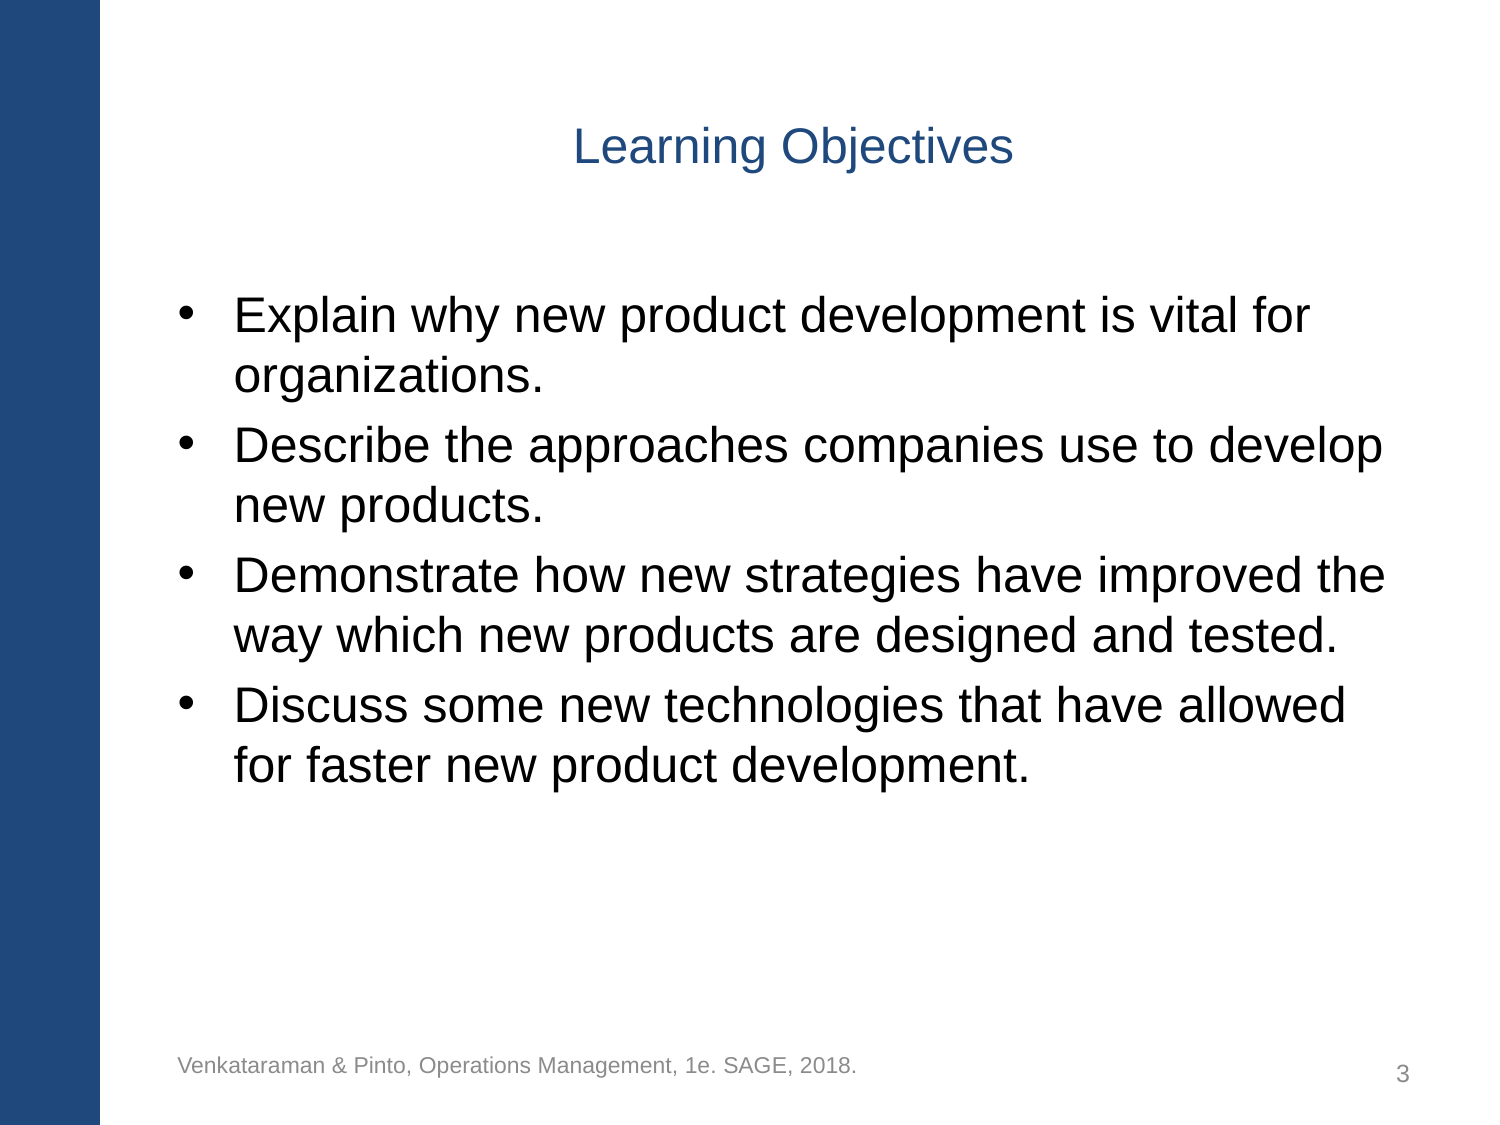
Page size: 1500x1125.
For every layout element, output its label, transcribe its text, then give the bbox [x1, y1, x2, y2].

list Explain why new product development is vital for organizations. Describe the approaches companies use to develop new products. Demonstrate how new strategies have improved the way which new products are designed and tested. Discuss some new technologies that have allowed for faster new product development. [162, 275, 1425, 1005]
title Learning Objectives [162, 50, 1425, 238]
slide_number 3 [1350, 1042, 1425, 1103]
footer Venkataraman & Pinto, Operations Management, 1e. SAGE, 2018. [162, 1042, 1313, 1103]
